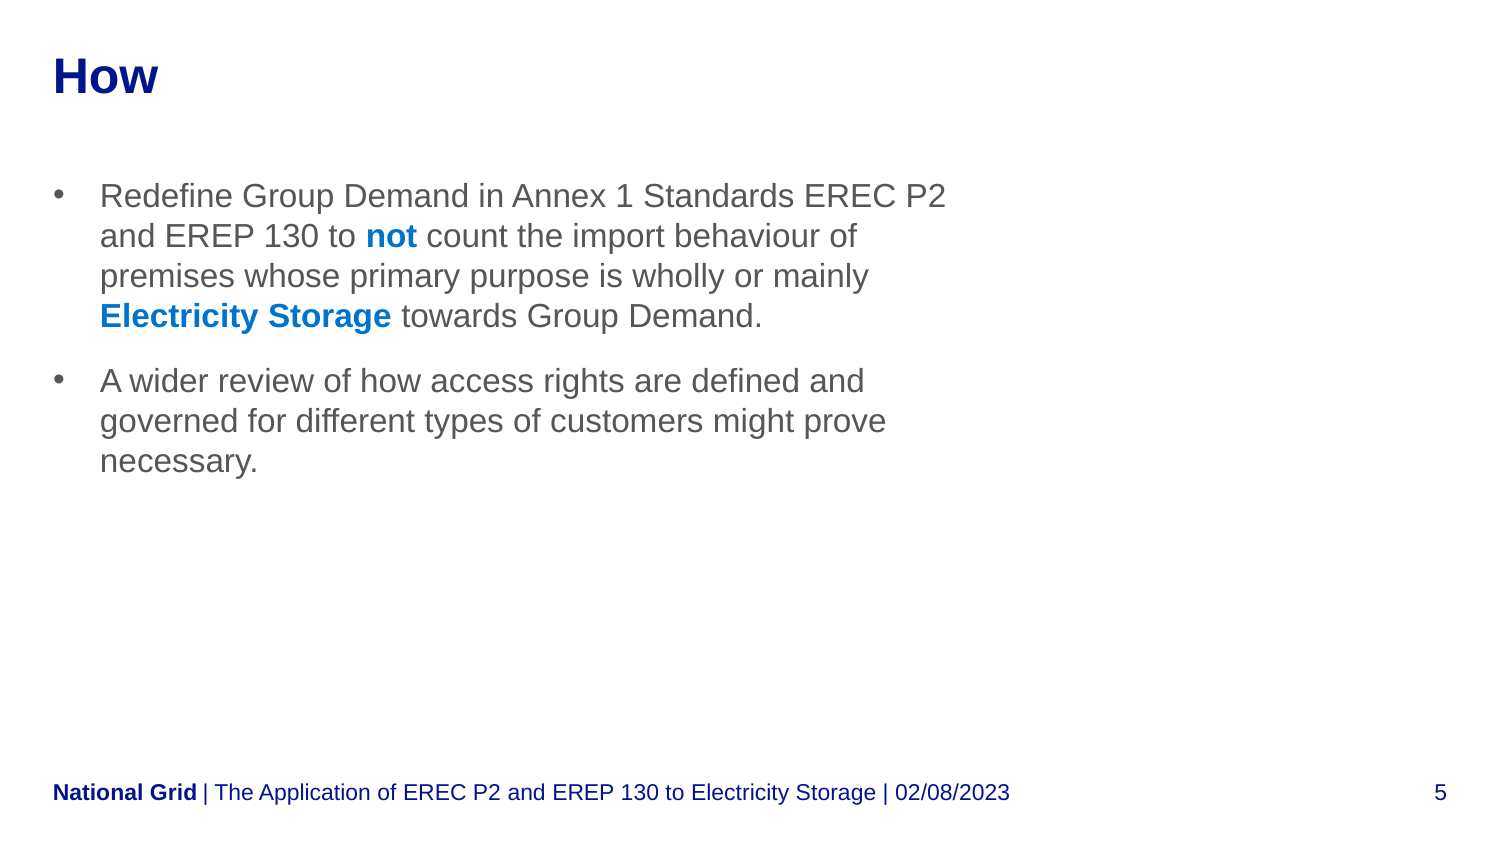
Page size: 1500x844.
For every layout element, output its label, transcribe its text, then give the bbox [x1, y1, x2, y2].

title How [52, 43, 963, 115]
footer | The Application of EREC P2 and EREP 130 to Electricity Storage | 02/08/2023 [202, 777, 1383, 806]
list Redefine Group Demand in Annex 1 Standards EREC P2 and EREP 130 to not count the import behaviour of premises whose primary purpose is wholly or mainly Electricity Storage towards Group Demand. A wider review of how access rights are defined and governed for different types of customers might prove necessary. [53, 174, 963, 483]
